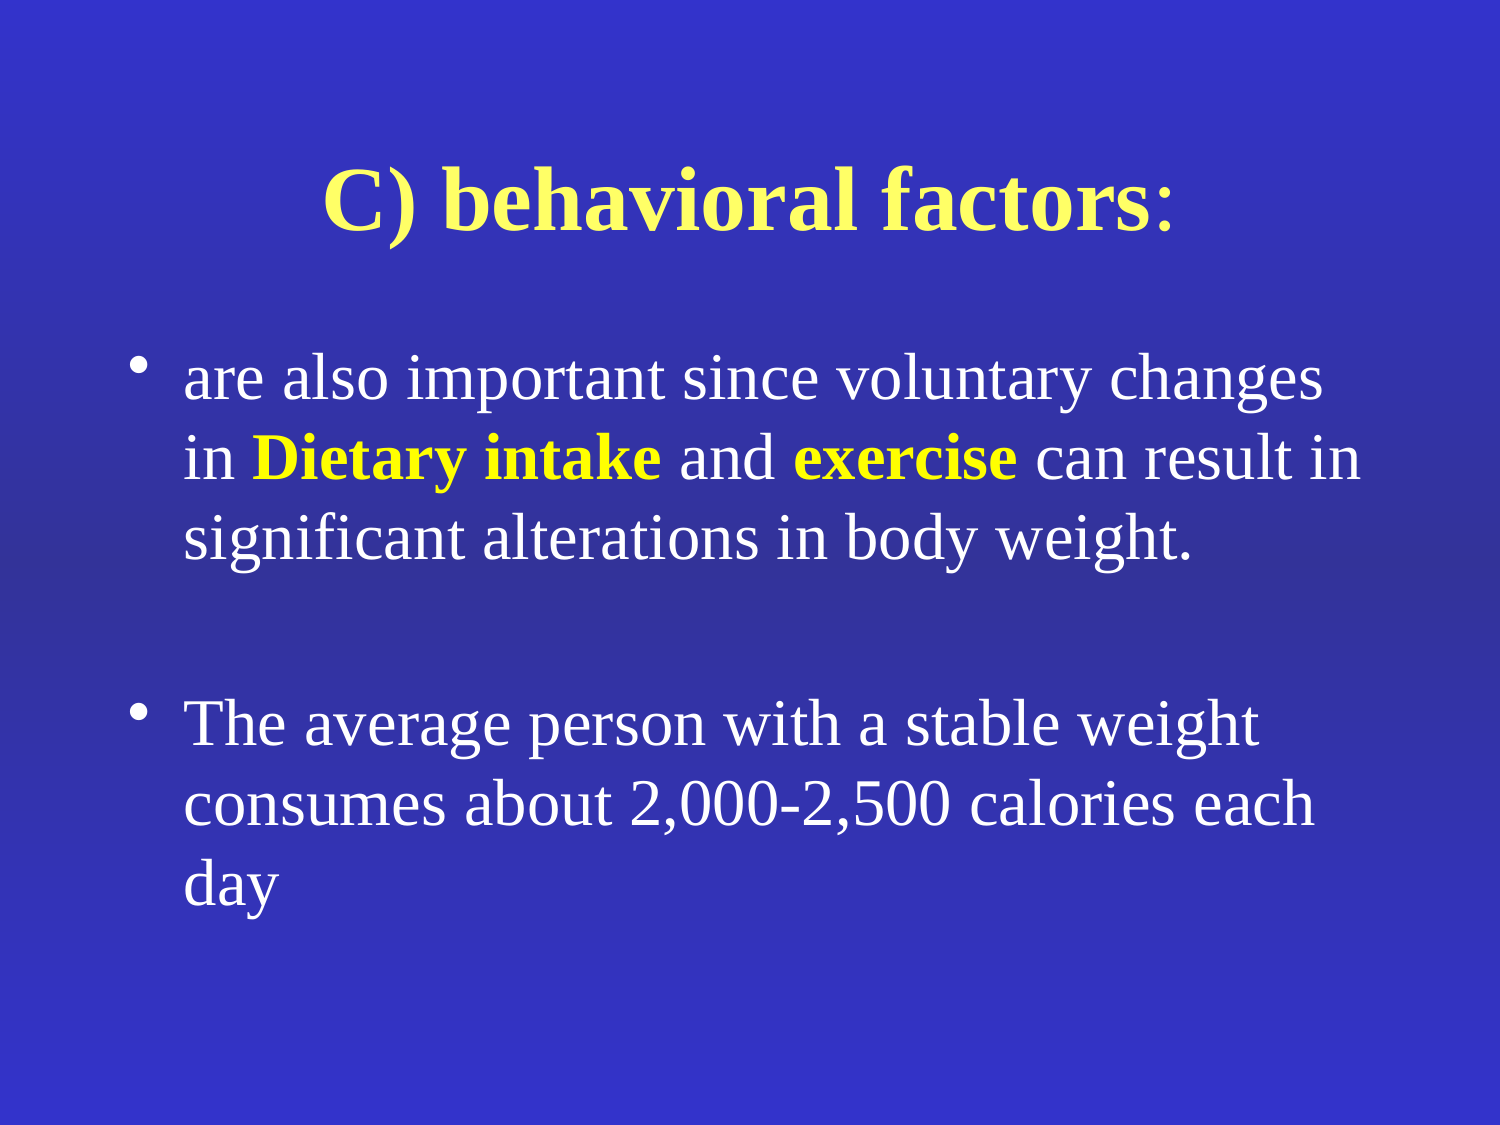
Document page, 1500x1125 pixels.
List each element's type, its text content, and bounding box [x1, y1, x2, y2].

title C) behavioral factors: [112, 99, 1388, 288]
list are also important since voluntary changes in Dietary intake and exercise can result in significant alterations in body weight. The average person with a stable weight consumes about 2,000-2,500 calories each day [112, 324, 1388, 1001]
